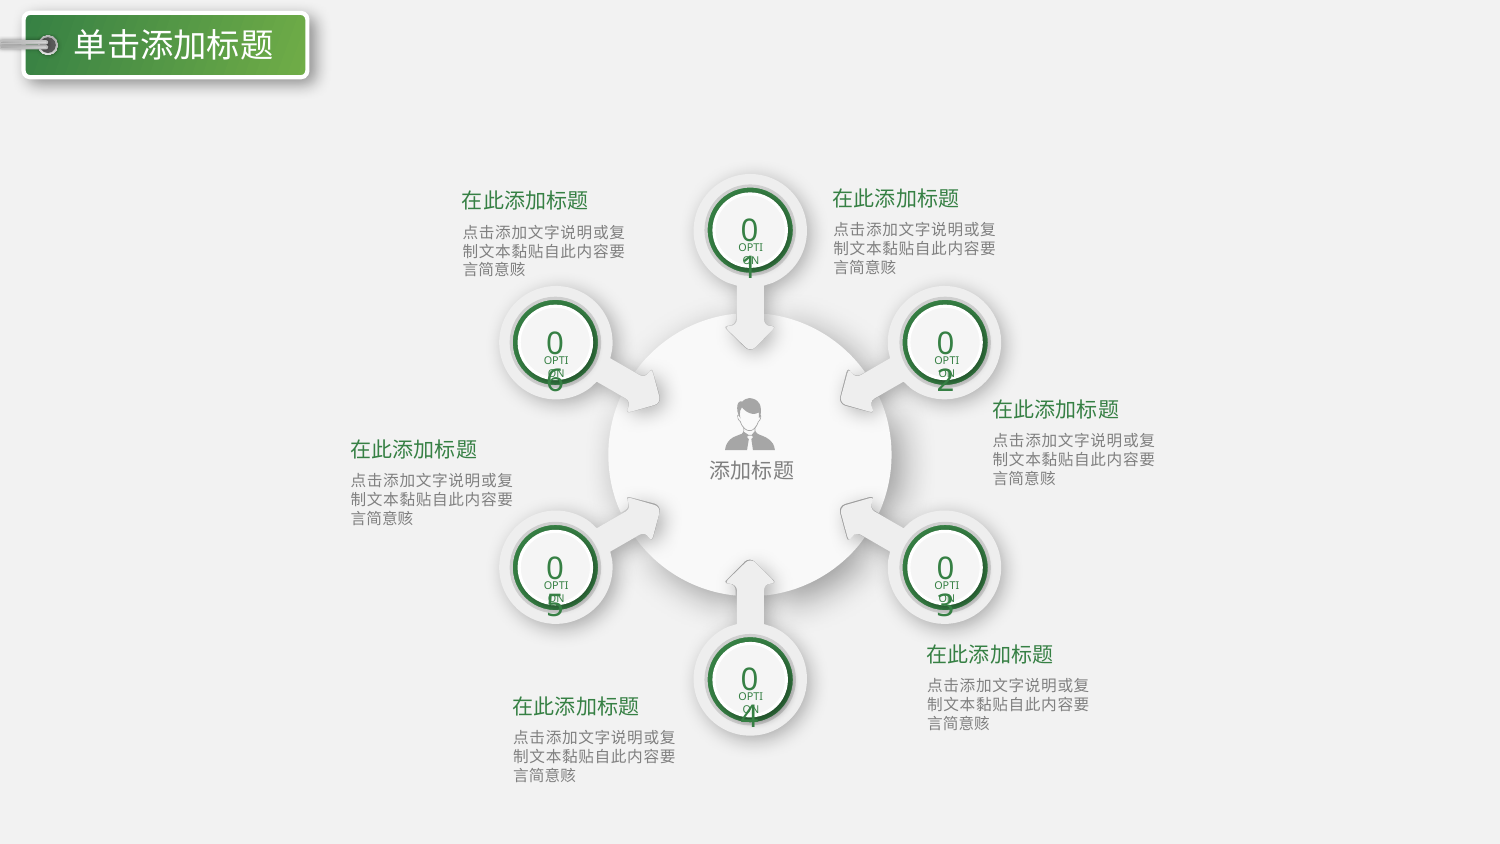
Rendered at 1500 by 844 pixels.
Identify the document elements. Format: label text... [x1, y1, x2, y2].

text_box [447, 180, 640, 288]
text_box [725, 398, 775, 450]
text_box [830, 298, 1006, 415]
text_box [0, 40, 48, 49]
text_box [830, 495, 1006, 613]
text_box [977, 388, 1170, 496]
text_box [693, 561, 810, 737]
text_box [494, 298, 671, 415]
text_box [911, 633, 1105, 741]
text_box [22, 11, 309, 79]
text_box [497, 685, 691, 793]
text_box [693, 173, 810, 349]
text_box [38, 35, 58, 55]
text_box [817, 177, 1011, 285]
text_box 添加标题 [645, 450, 859, 491]
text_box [335, 428, 528, 536]
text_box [494, 495, 671, 613]
text_box 单击添加标题 [39, 17, 308, 72]
text_box [607, 323, 893, 586]
